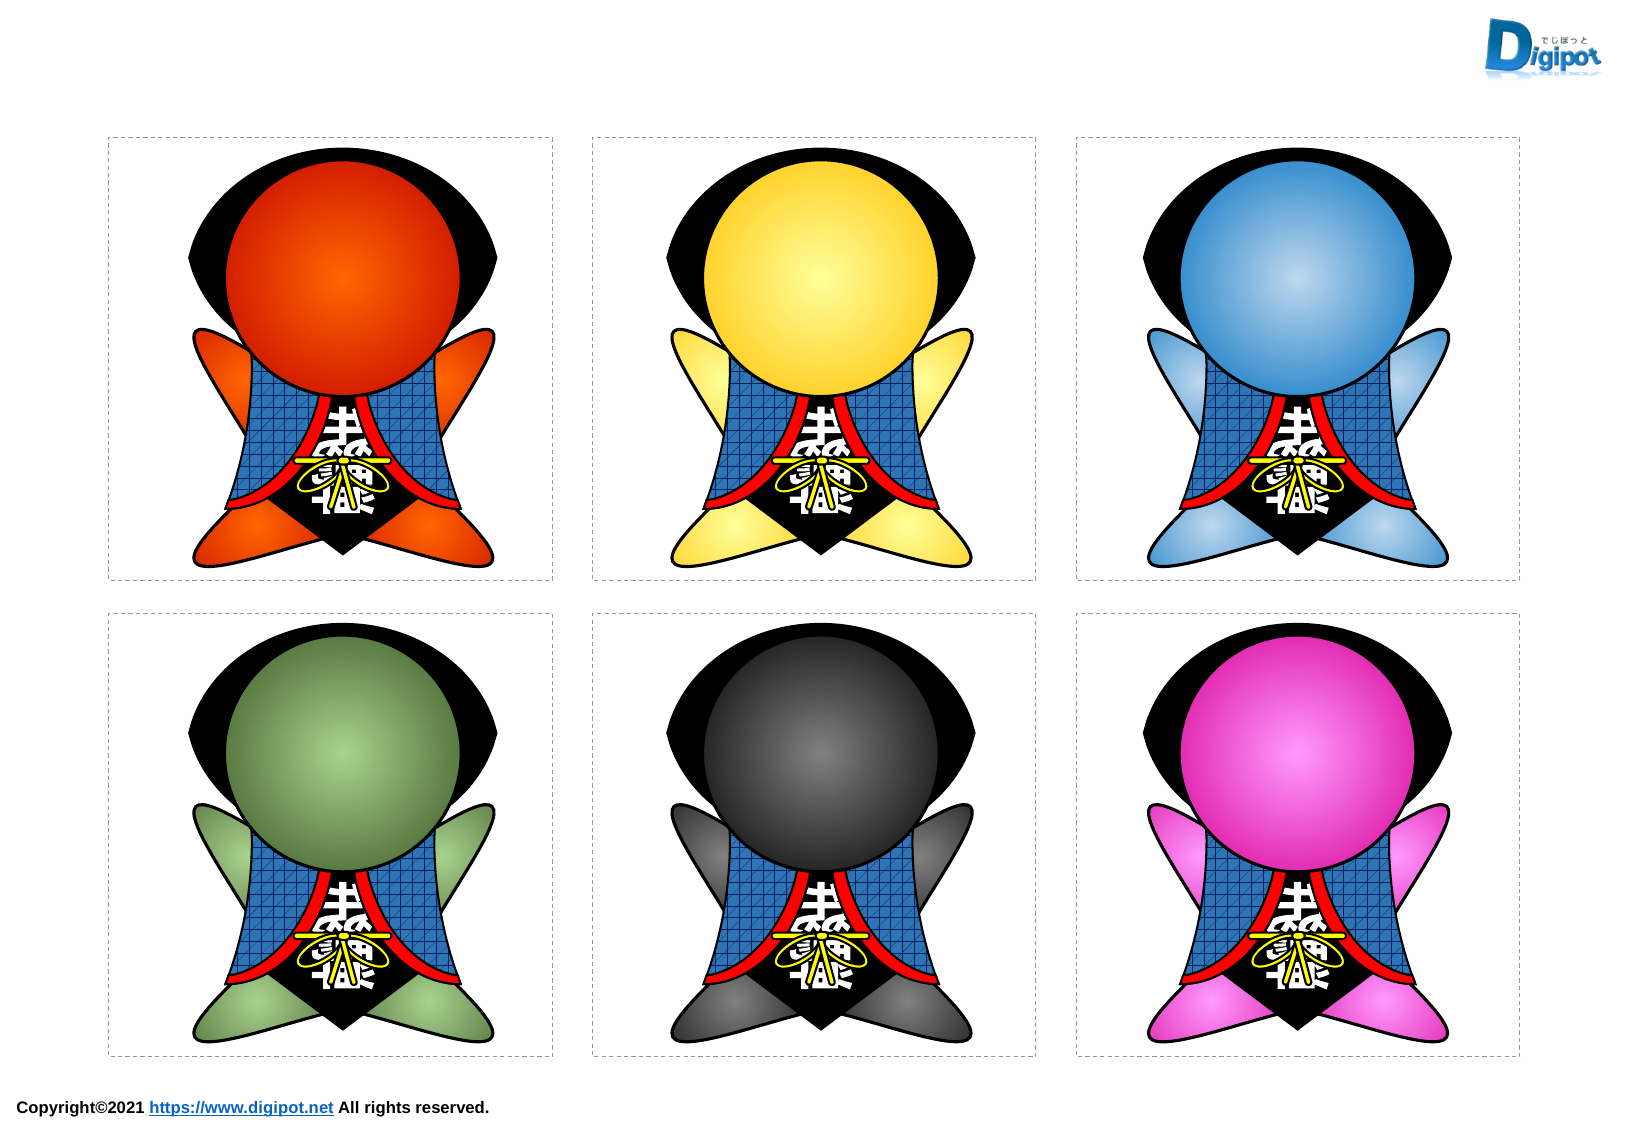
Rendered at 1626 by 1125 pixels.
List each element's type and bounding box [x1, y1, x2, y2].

text_box [1139, 149, 1468, 577]
text_box [663, 624, 991, 1052]
text_box [184, 149, 513, 577]
text_box [184, 624, 513, 1052]
text_box [1139, 624, 1468, 1052]
text_box [663, 149, 991, 577]
picture [1485, 18, 1602, 82]
